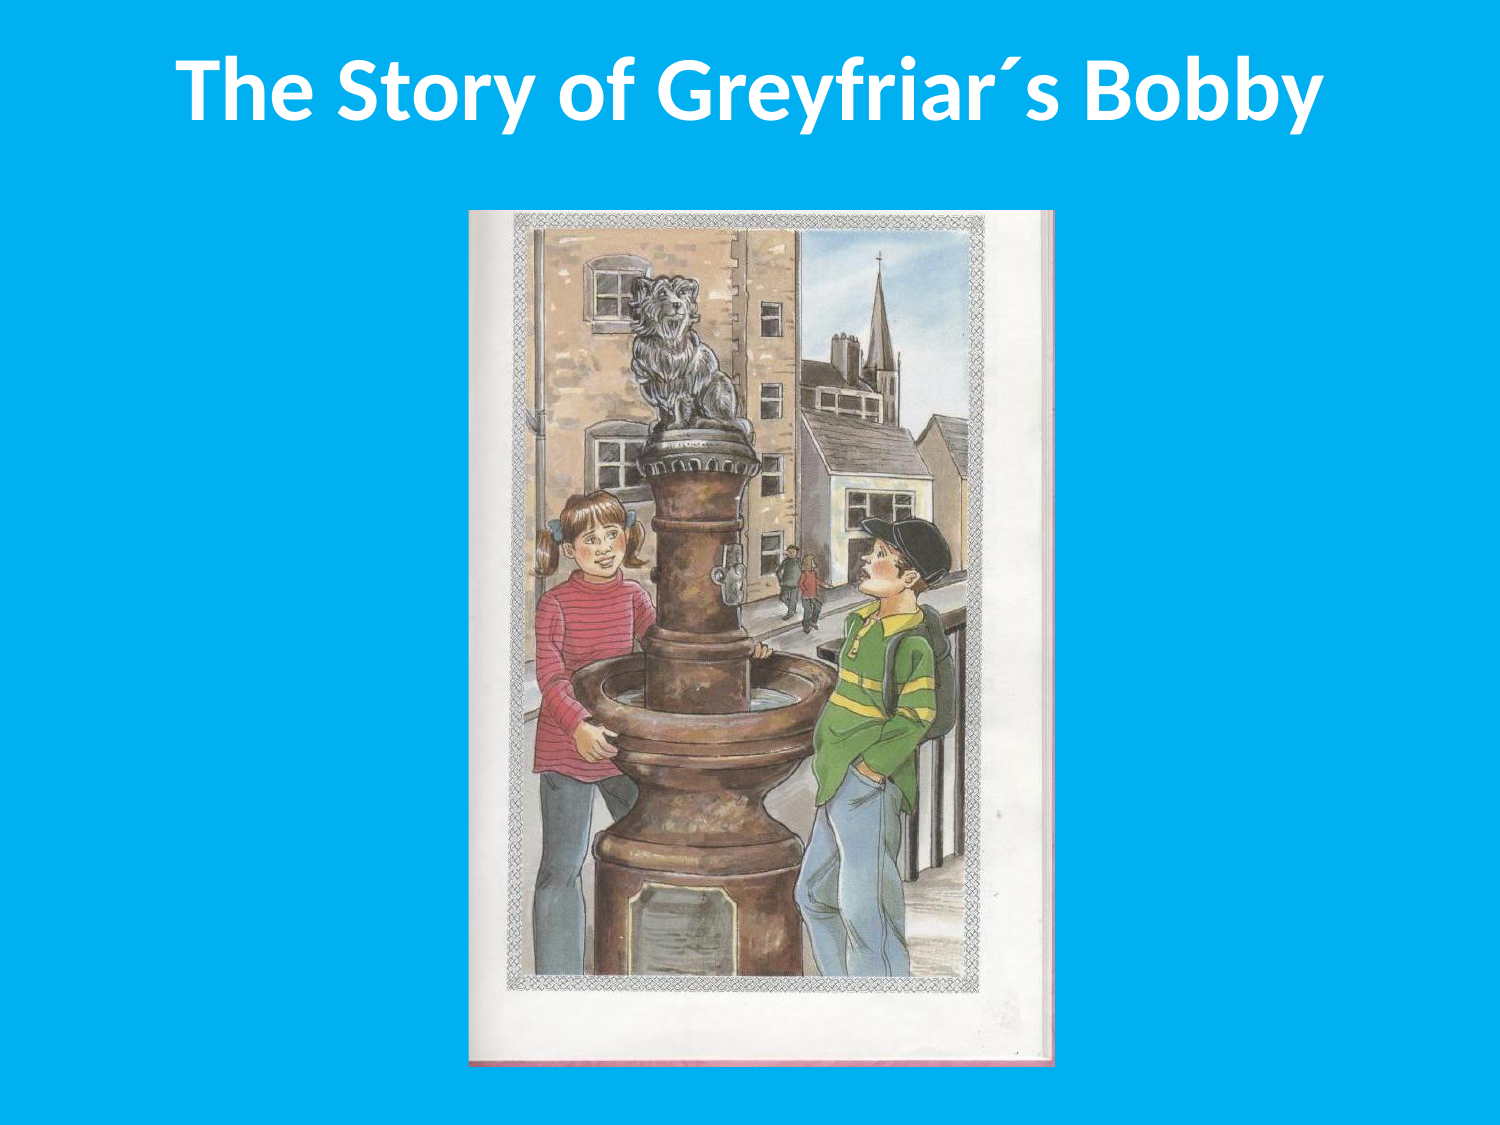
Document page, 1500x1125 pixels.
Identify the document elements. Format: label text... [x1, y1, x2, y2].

title The Story of Greyfriar´s Bobby [75, 45, 1425, 233]
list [468, 210, 1056, 1067]
